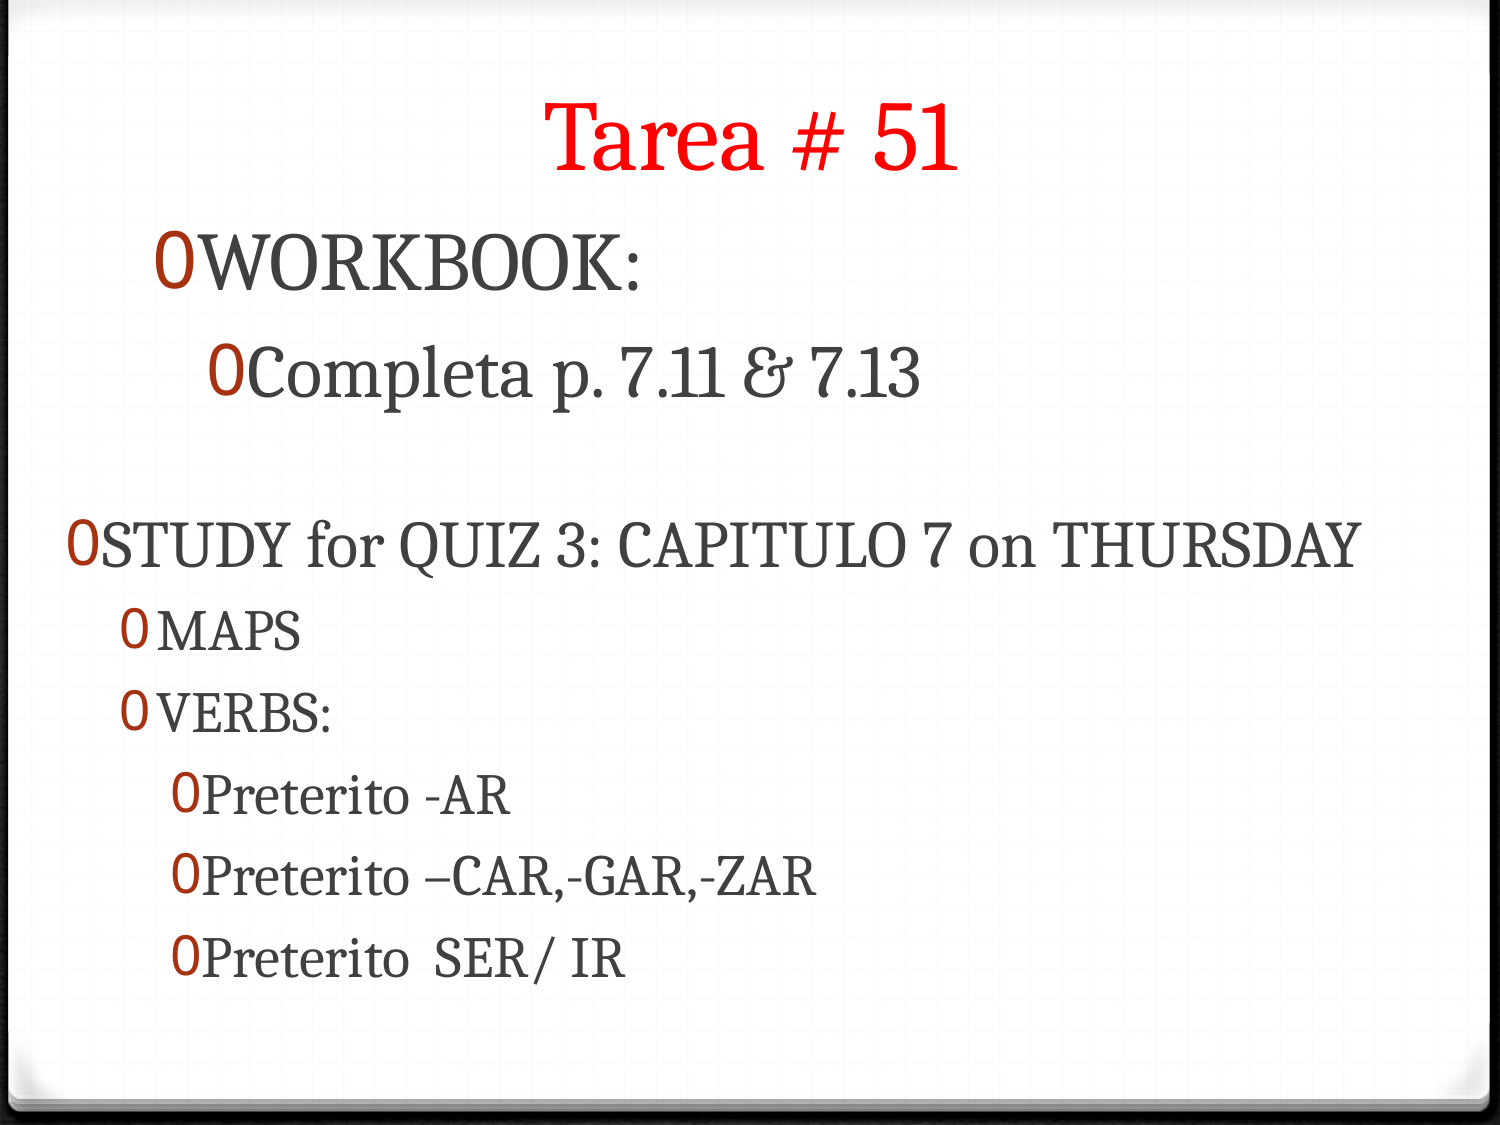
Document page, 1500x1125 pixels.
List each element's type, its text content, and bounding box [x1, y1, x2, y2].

title Tarea # 51 [90, 12, 1410, 250]
text_box STUDY for QUIZ 3: CAPITULO 7 on THURSDAY MAPS VERBS: Preterito -AR Preterito –CAR,-GAR,-ZAR Preterito SER/ IR [50, 493, 1438, 963]
picture [0, 0, 1500, 1125]
list WORKBOOK: Completa p. 7.11 & 7.13 [137, 200, 1363, 493]
